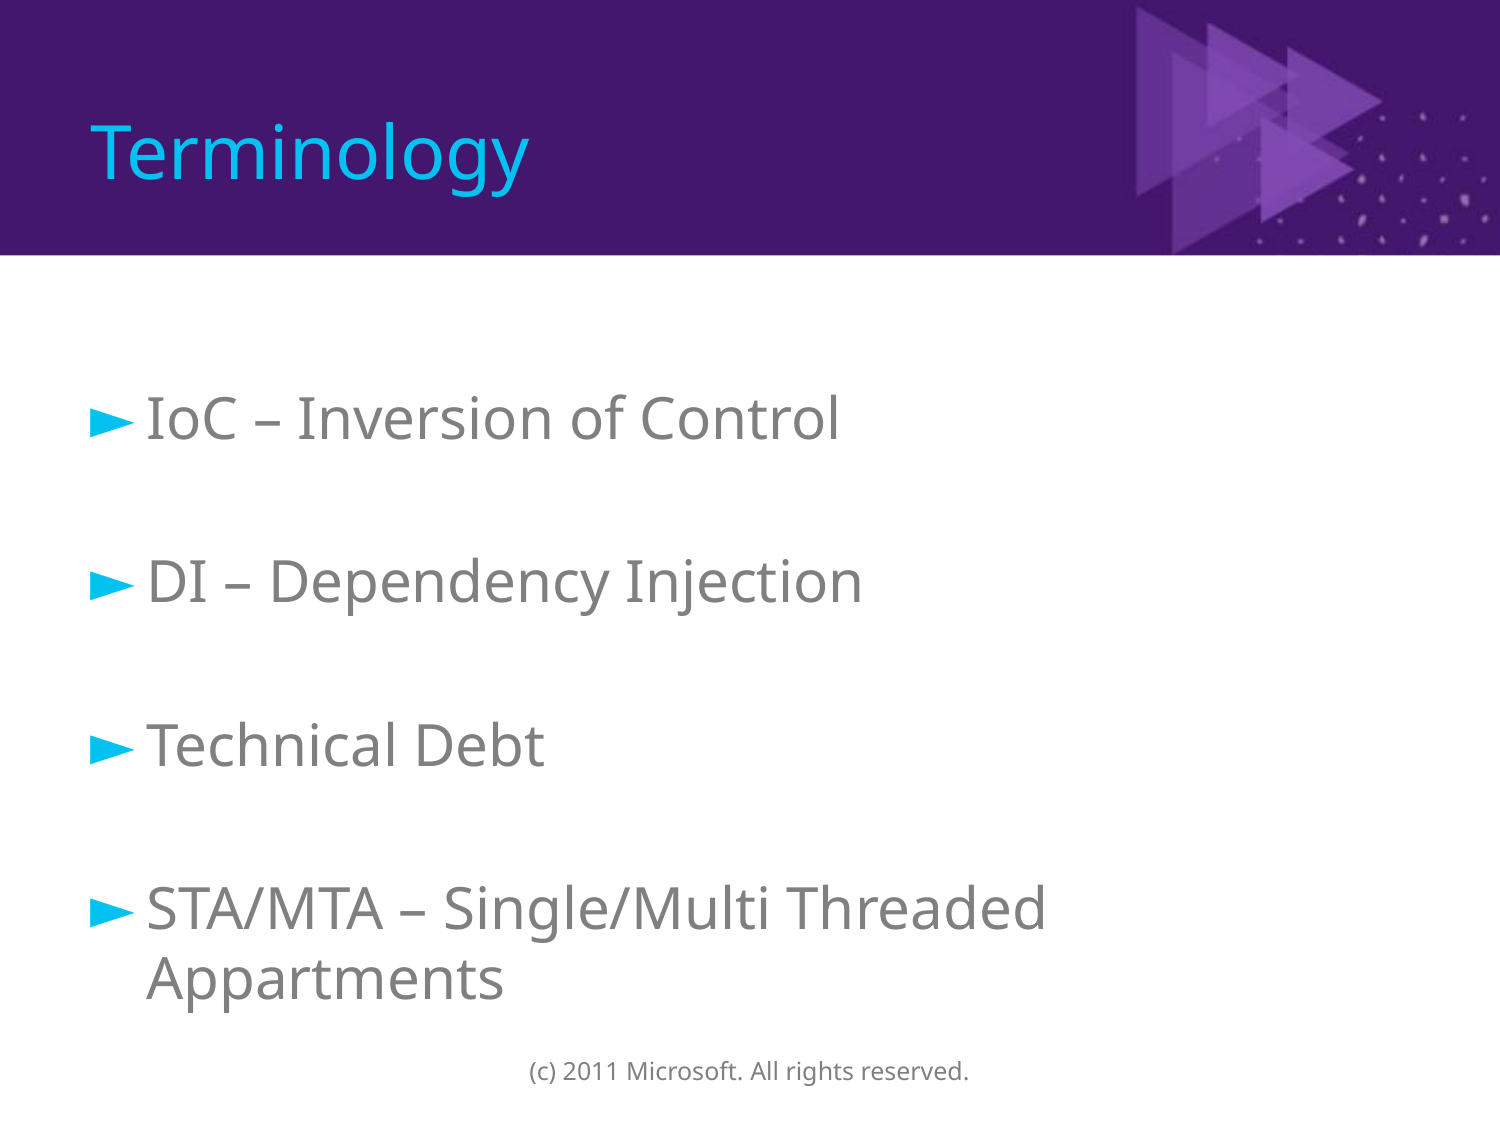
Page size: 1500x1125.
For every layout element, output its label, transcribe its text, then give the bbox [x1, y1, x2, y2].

list IoC – Inversion of Control DI – Dependency Injection Technical Debt STA/MTA – Single/Multi Threaded Appartments [75, 373, 1425, 1005]
picture [0, 0, 1500, 255]
title Terminology [75, 56, 1425, 244]
footer (c) 2011 Microsoft. All rights reserved. [512, 1042, 988, 1103]
